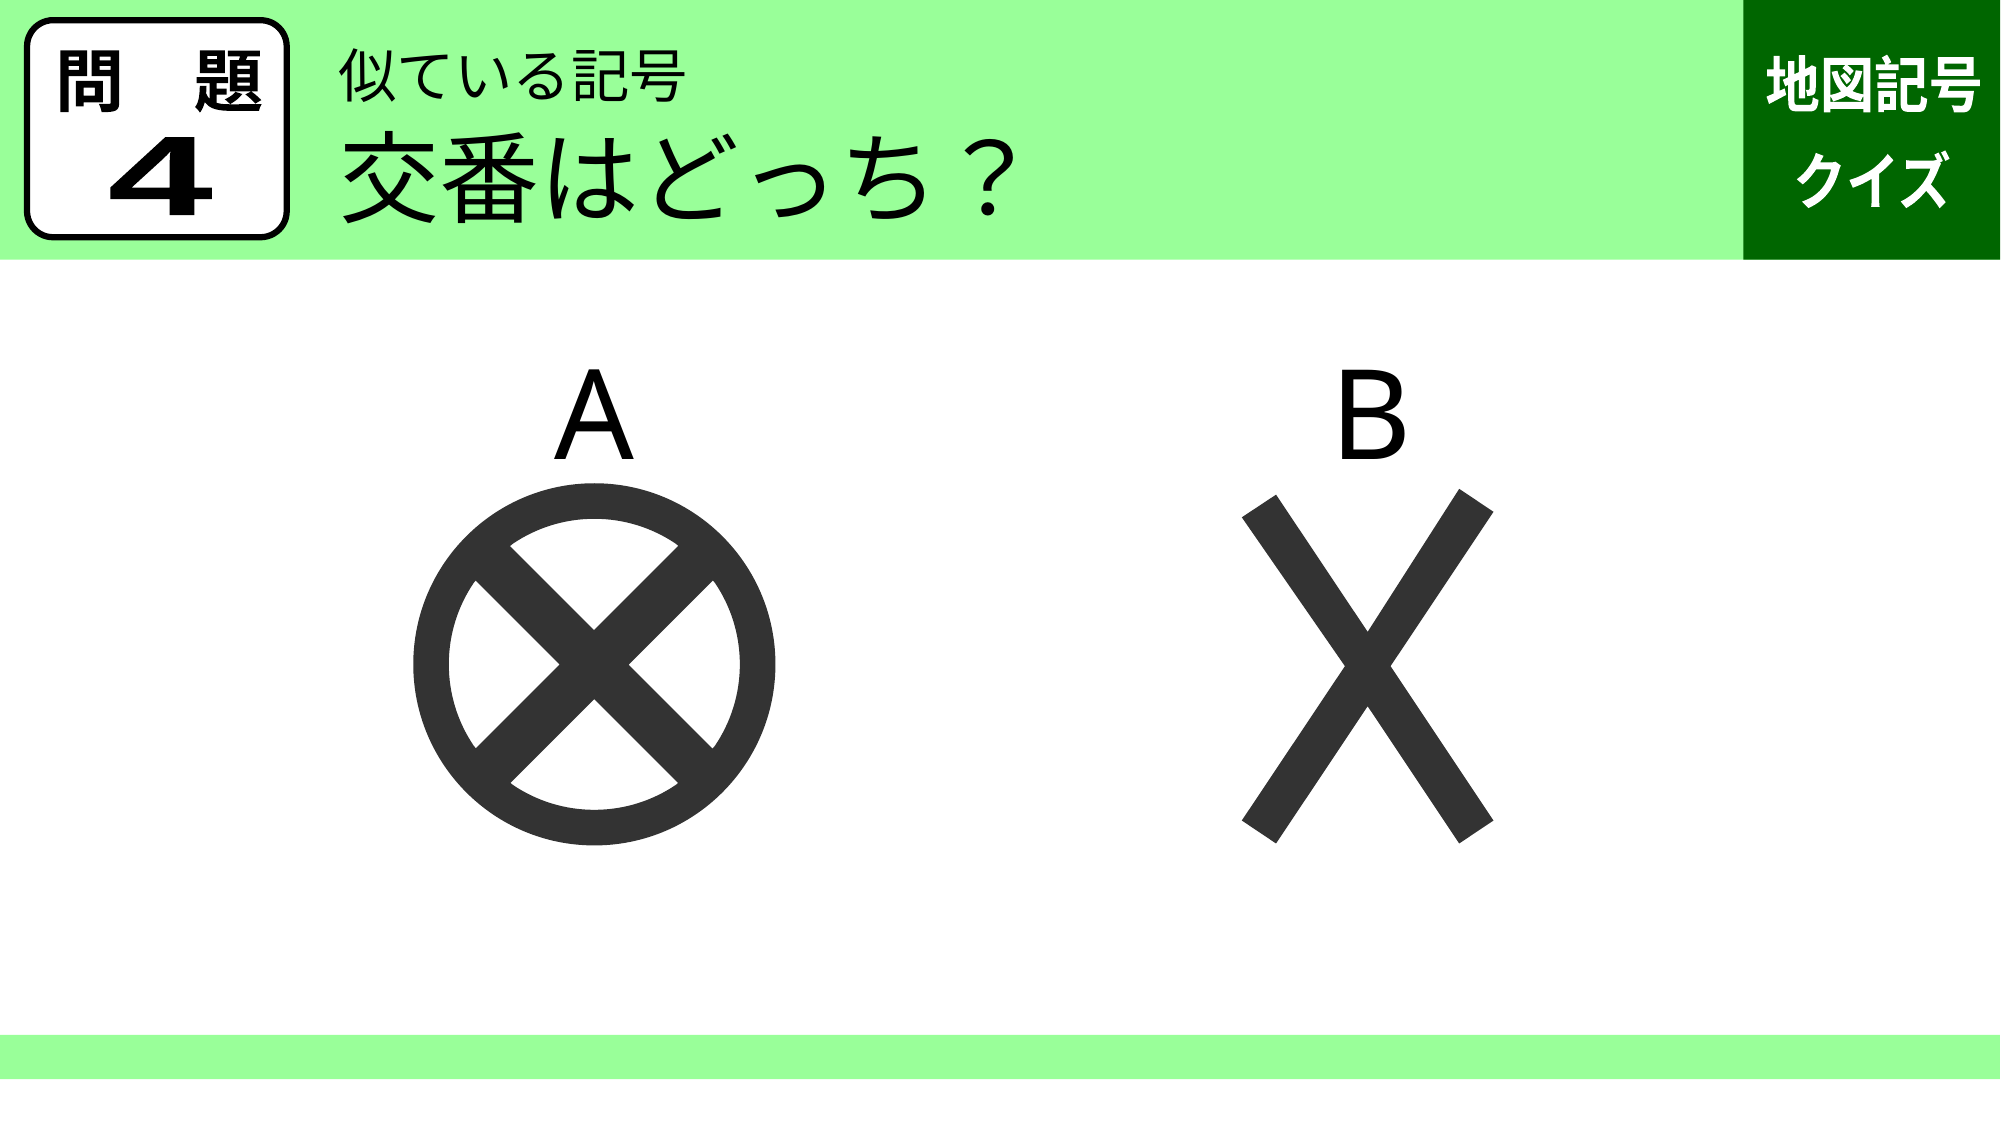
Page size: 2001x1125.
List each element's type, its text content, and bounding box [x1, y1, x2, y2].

text_box [413, 483, 776, 846]
text_box [1241, 488, 1494, 844]
text_box 交番はどっち？ [324, 107, 1055, 243]
text_box A [539, 327, 650, 491]
text_box [0, 1034, 2000, 1080]
text_box 似ている記号 [323, 32, 703, 117]
text_box B [1315, 327, 1427, 492]
